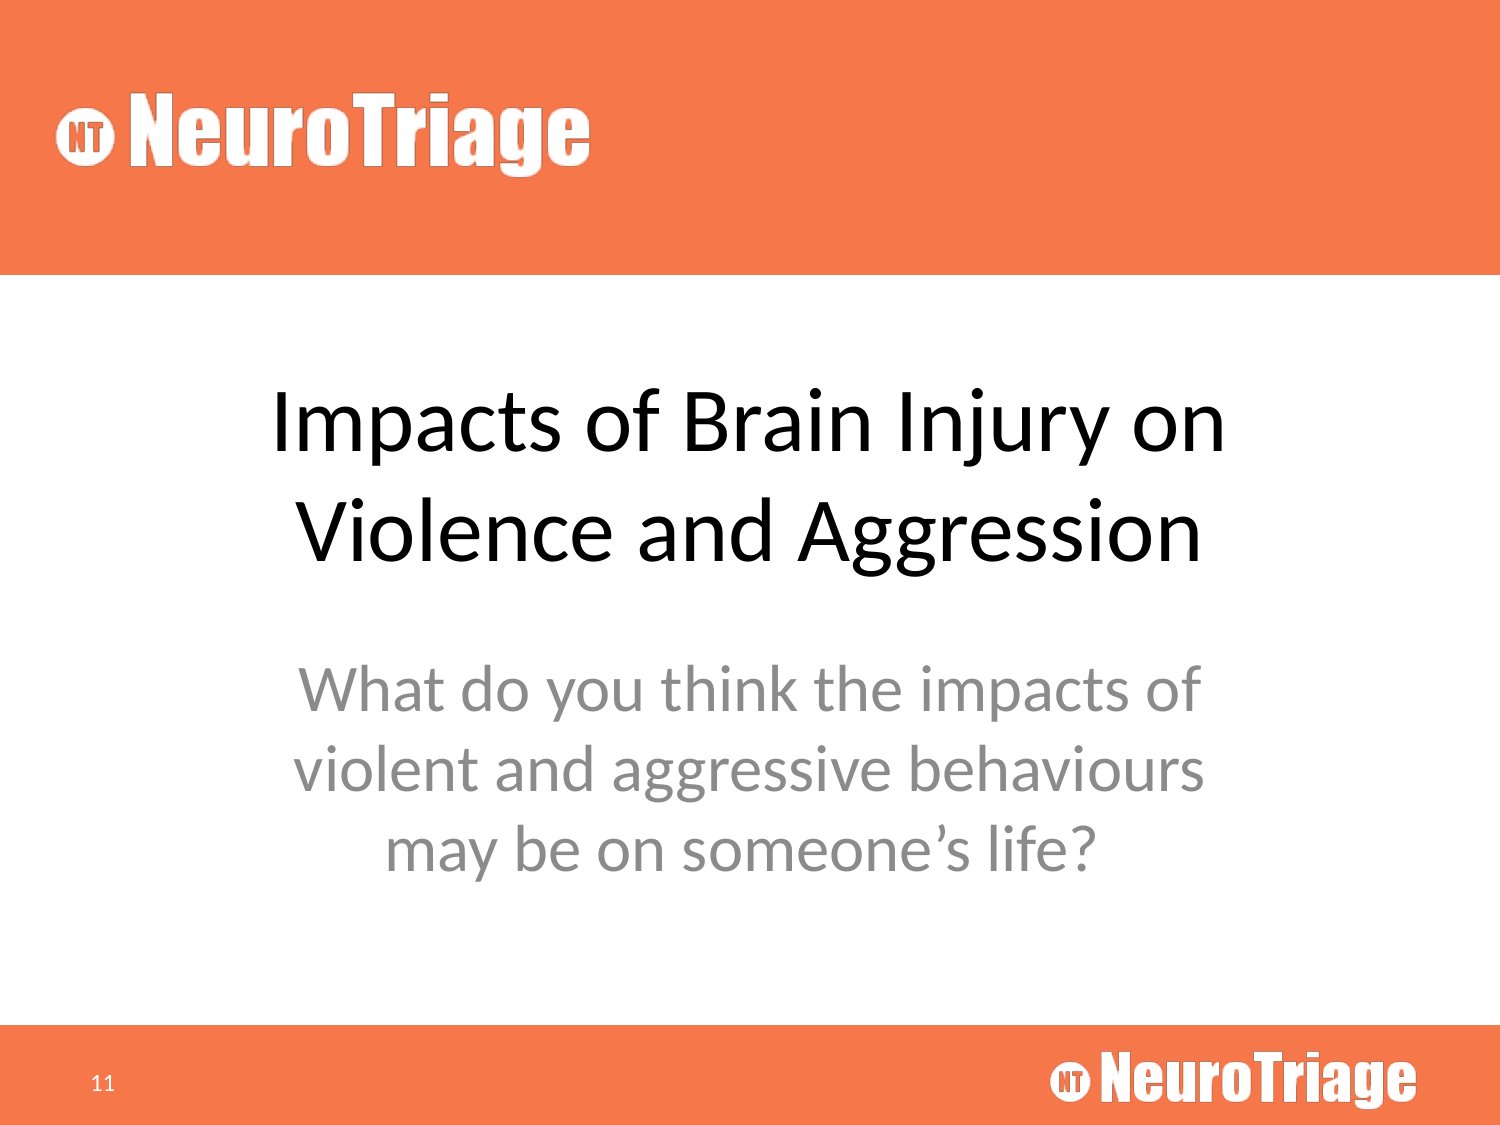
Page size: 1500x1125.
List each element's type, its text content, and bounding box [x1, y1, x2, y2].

subtitle What do you think the impacts of violent and aggressive behaviours may be on someone’s life? [225, 637, 1275, 925]
title Impacts of Brain Injury on Violence and Aggression [112, 349, 1388, 591]
picture [1037, 1030, 1425, 1125]
slide_number 11 [75, 1051, 425, 1112]
picture [37, 62, 603, 200]
